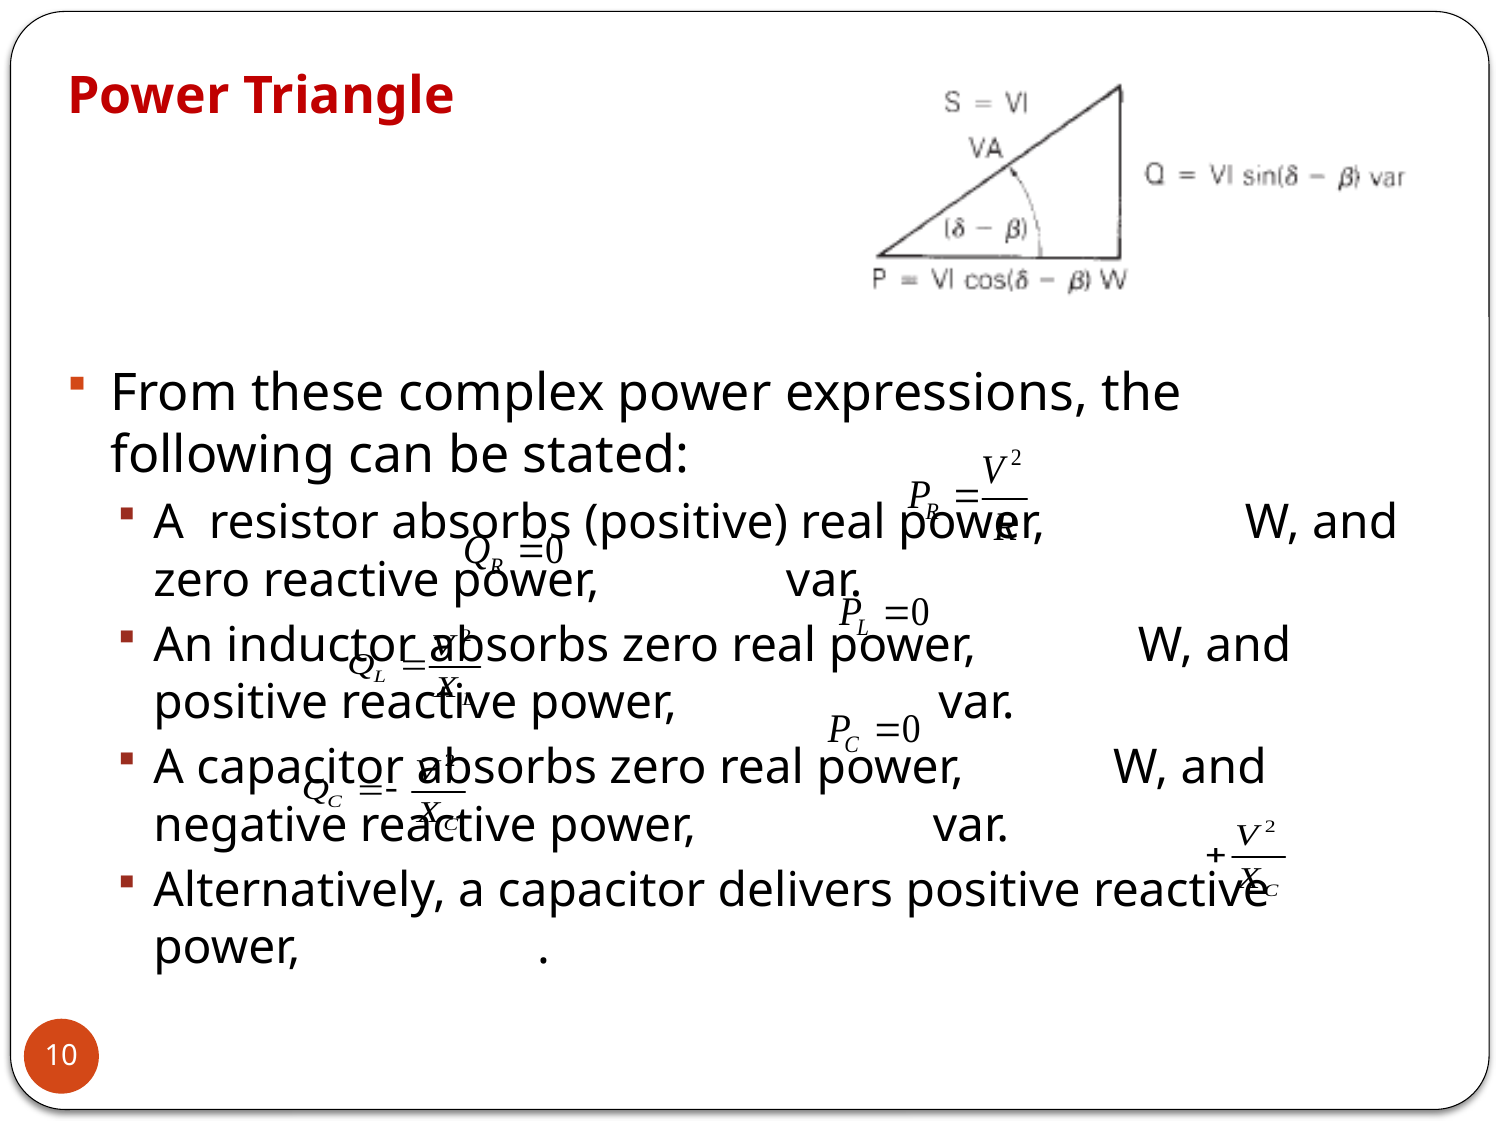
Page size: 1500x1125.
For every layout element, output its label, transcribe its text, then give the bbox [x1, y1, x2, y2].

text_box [820, 701, 929, 763]
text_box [1198, 811, 1294, 903]
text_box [458, 522, 570, 585]
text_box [297, 746, 474, 838]
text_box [342, 621, 488, 713]
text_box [831, 584, 937, 646]
picture [849, 71, 1448, 338]
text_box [900, 437, 1037, 550]
slide_number 10 [23, 1018, 99, 1094]
list Power Triangle From these complex power expressions, the following can be stated: A resistor absorbs (positive) real power, W, and zero reactive power, var. An inductor absorbs zero real power, W, and positive reactive power, var. A capacitor absorbs zero real power, W, and negative reactive power, var. Alternatively, a capacitor delivers positive reactive power, . [52, 54, 1425, 988]
